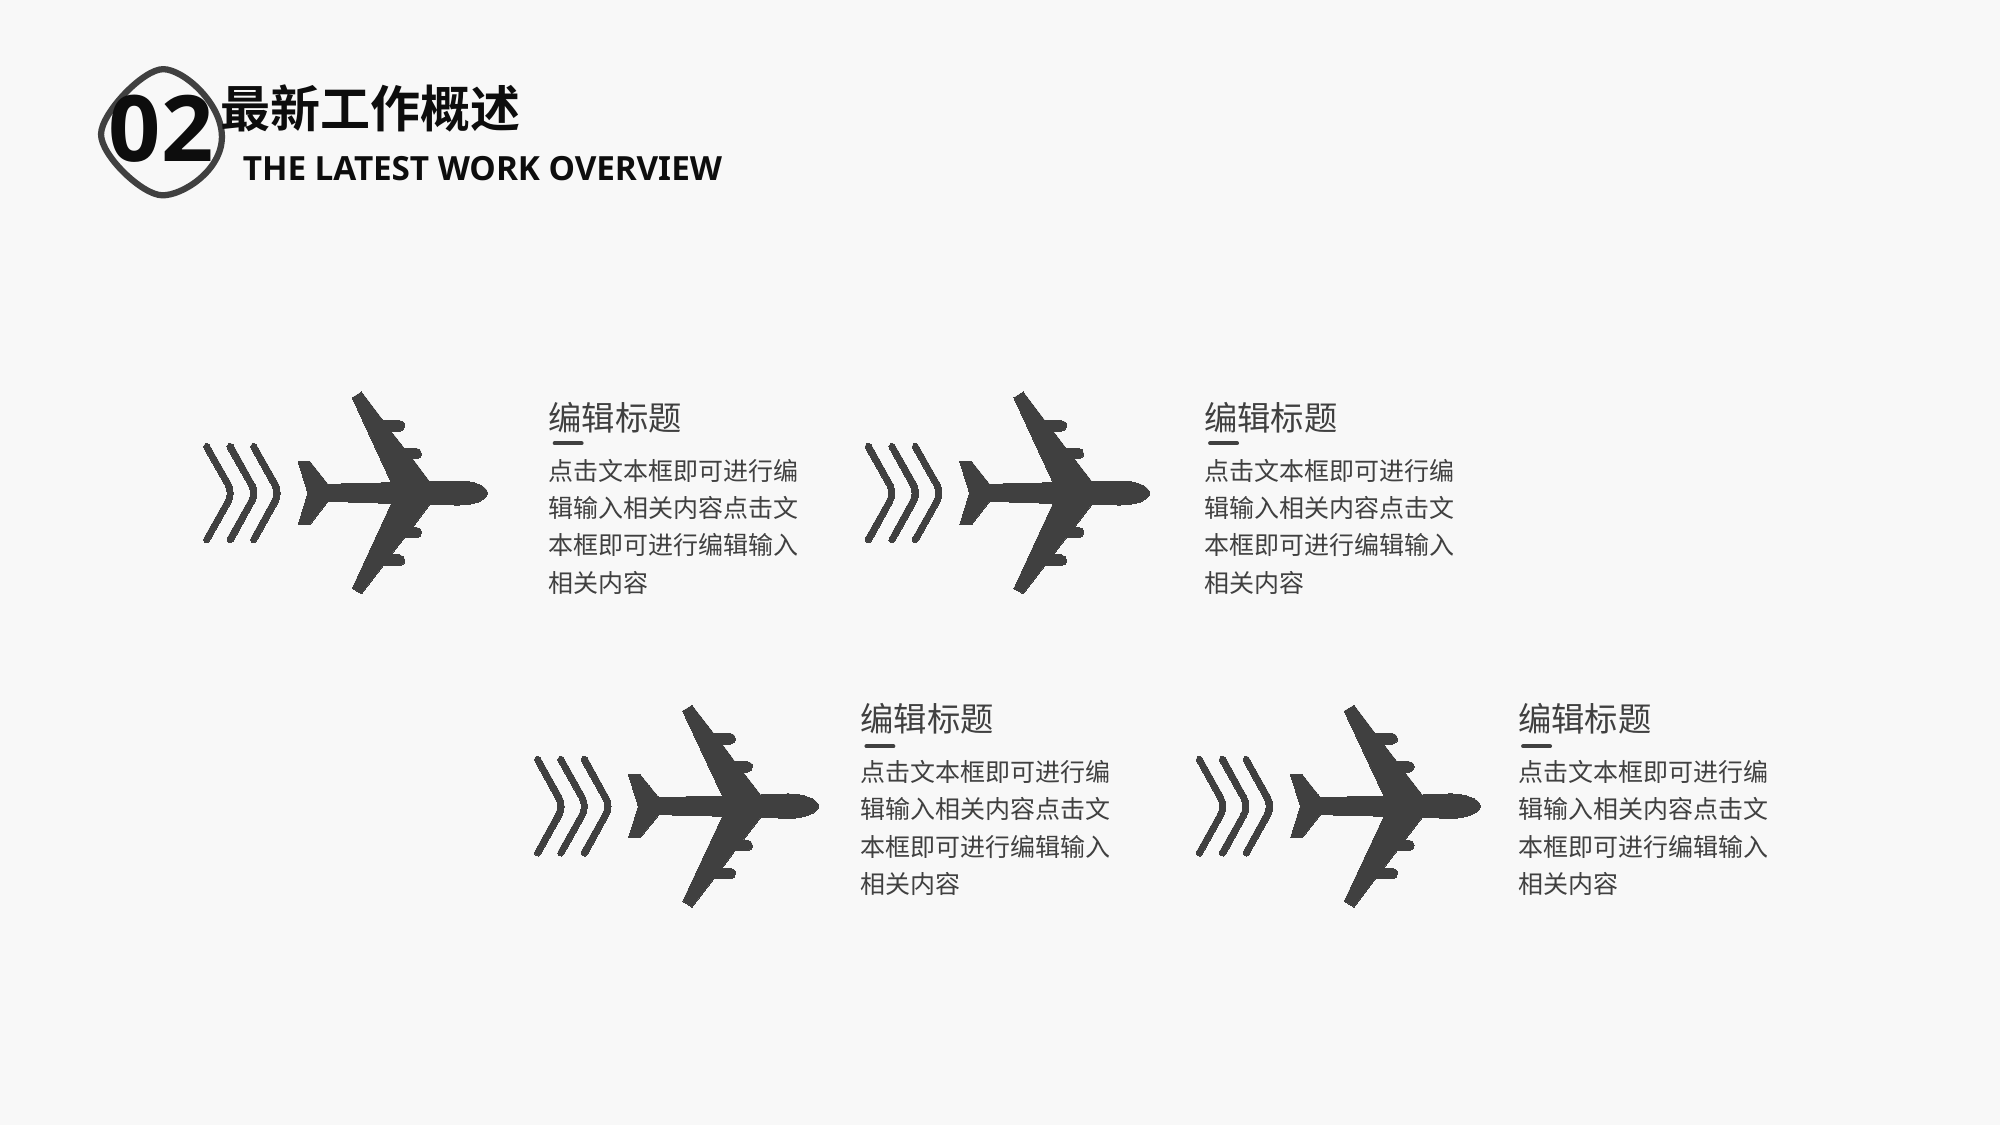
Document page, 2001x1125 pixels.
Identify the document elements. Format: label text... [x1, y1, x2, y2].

text_box [557, 756, 588, 857]
text_box 点击文本框即可进行编辑输入相关内容点击文本框即可进行编辑输入相关内容 [534, 440, 838, 605]
text_box 编辑标题 [1189, 389, 1429, 445]
text_box [628, 705, 819, 908]
text_box [581, 756, 612, 857]
text_box [298, 391, 488, 594]
text_box THE LATEST WORK OVERVIEW [228, 139, 925, 195]
text_box 02 [66, 62, 228, 188]
text_box [1219, 756, 1249, 857]
text_box [1243, 756, 1273, 857]
text_box 点击文本框即可进行编辑输入相关内容点击文本框即可进行编辑输入相关内容 [1189, 440, 1493, 605]
text_box [888, 443, 919, 543]
text_box [226, 443, 257, 543]
text_box [250, 443, 281, 543]
text_box 编辑标题 [845, 690, 1086, 746]
text_box 最新工作概述 [205, 24, 535, 145]
text_box [534, 756, 565, 857]
text_box 编辑标题 [1503, 690, 1743, 746]
text_box [865, 443, 895, 543]
text_box [203, 443, 234, 543]
text_box [1290, 705, 1481, 908]
text_box 点击文本框即可进行编辑输入相关内容点击文本框即可进行编辑输入相关内容 [845, 741, 1150, 906]
text_box 编辑标题 [533, 389, 774, 445]
text_box [912, 443, 942, 543]
text_box 点击文本框即可进行编辑输入相关内容点击文本框即可进行编辑输入相关内容 [1503, 741, 1807, 906]
text_box [959, 391, 1150, 594]
text_box [1196, 756, 1226, 857]
text_box [141, 188, 189, 197]
